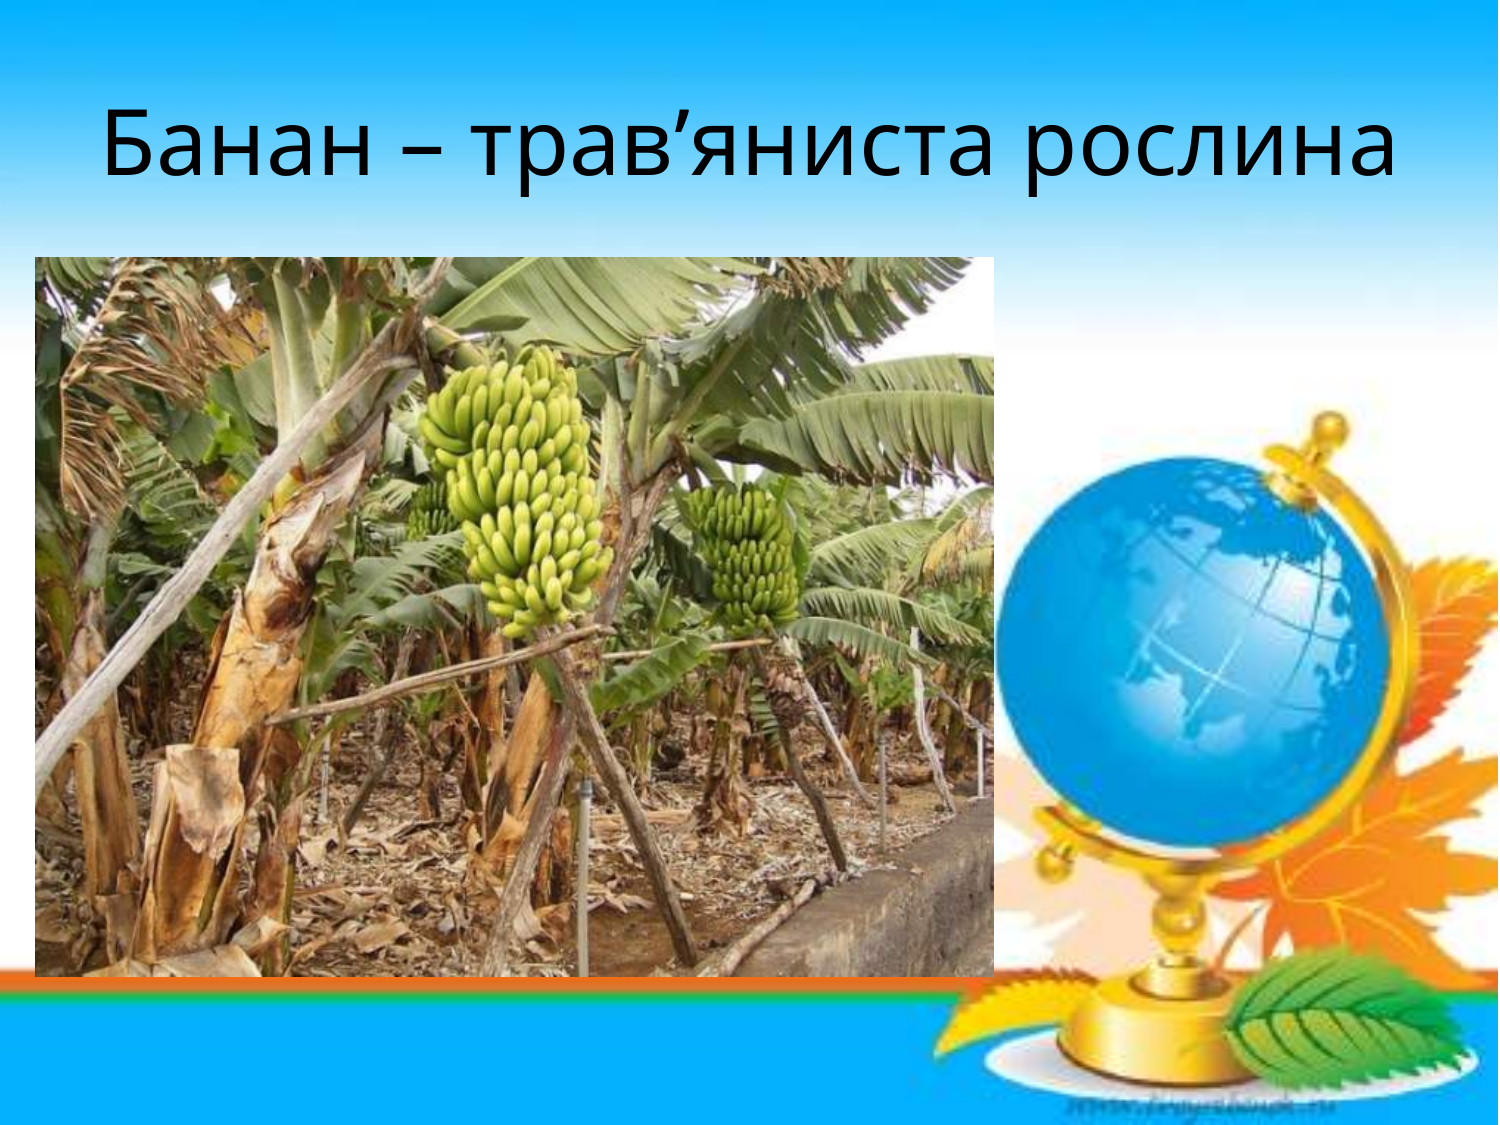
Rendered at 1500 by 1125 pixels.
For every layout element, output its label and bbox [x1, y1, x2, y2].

picture [0, 34, 1499, 1117]
list [34, 257, 994, 978]
picture [1449, 1094, 1459, 1100]
